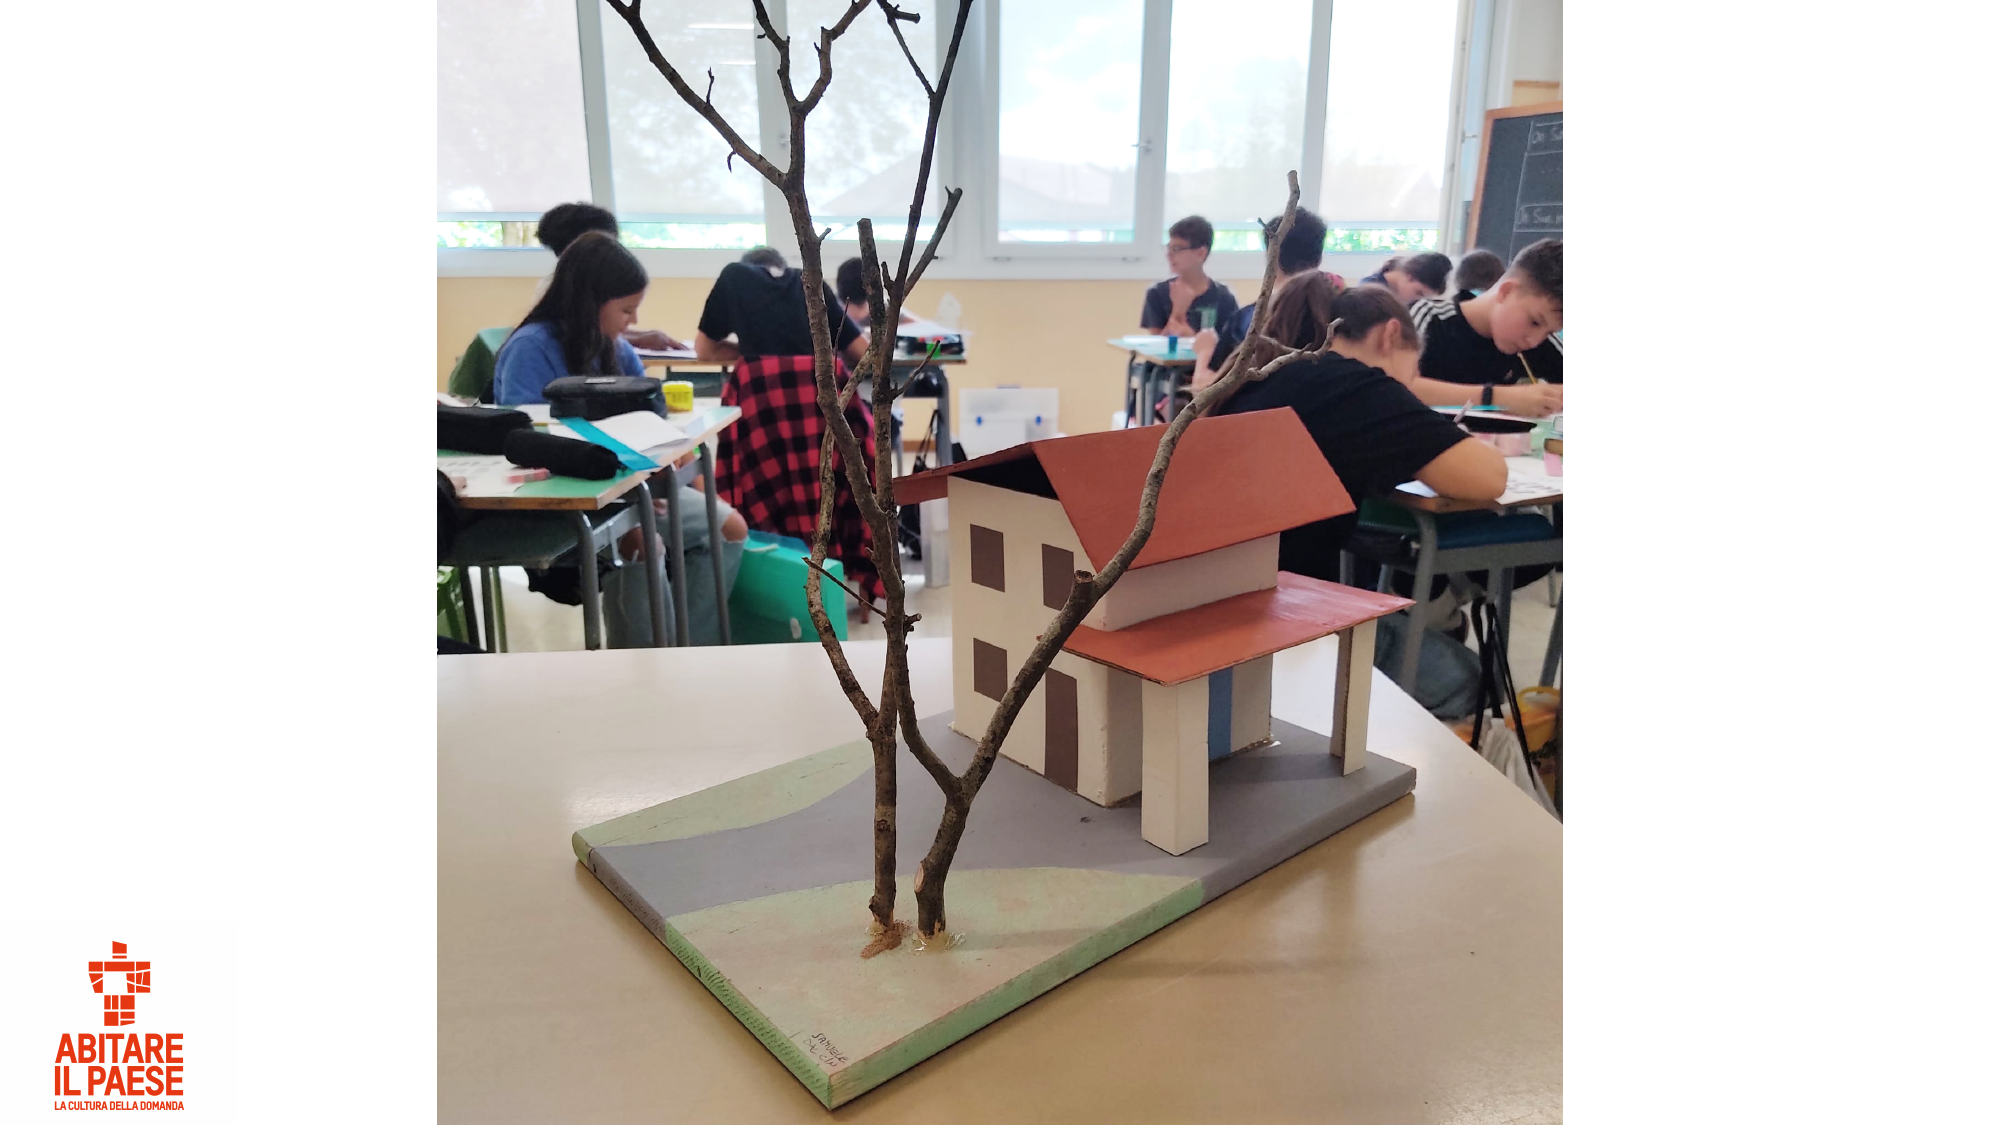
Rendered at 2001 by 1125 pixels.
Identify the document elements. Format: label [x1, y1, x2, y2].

picture [436, 0, 1563, 1125]
picture [0, 922, 238, 1125]
